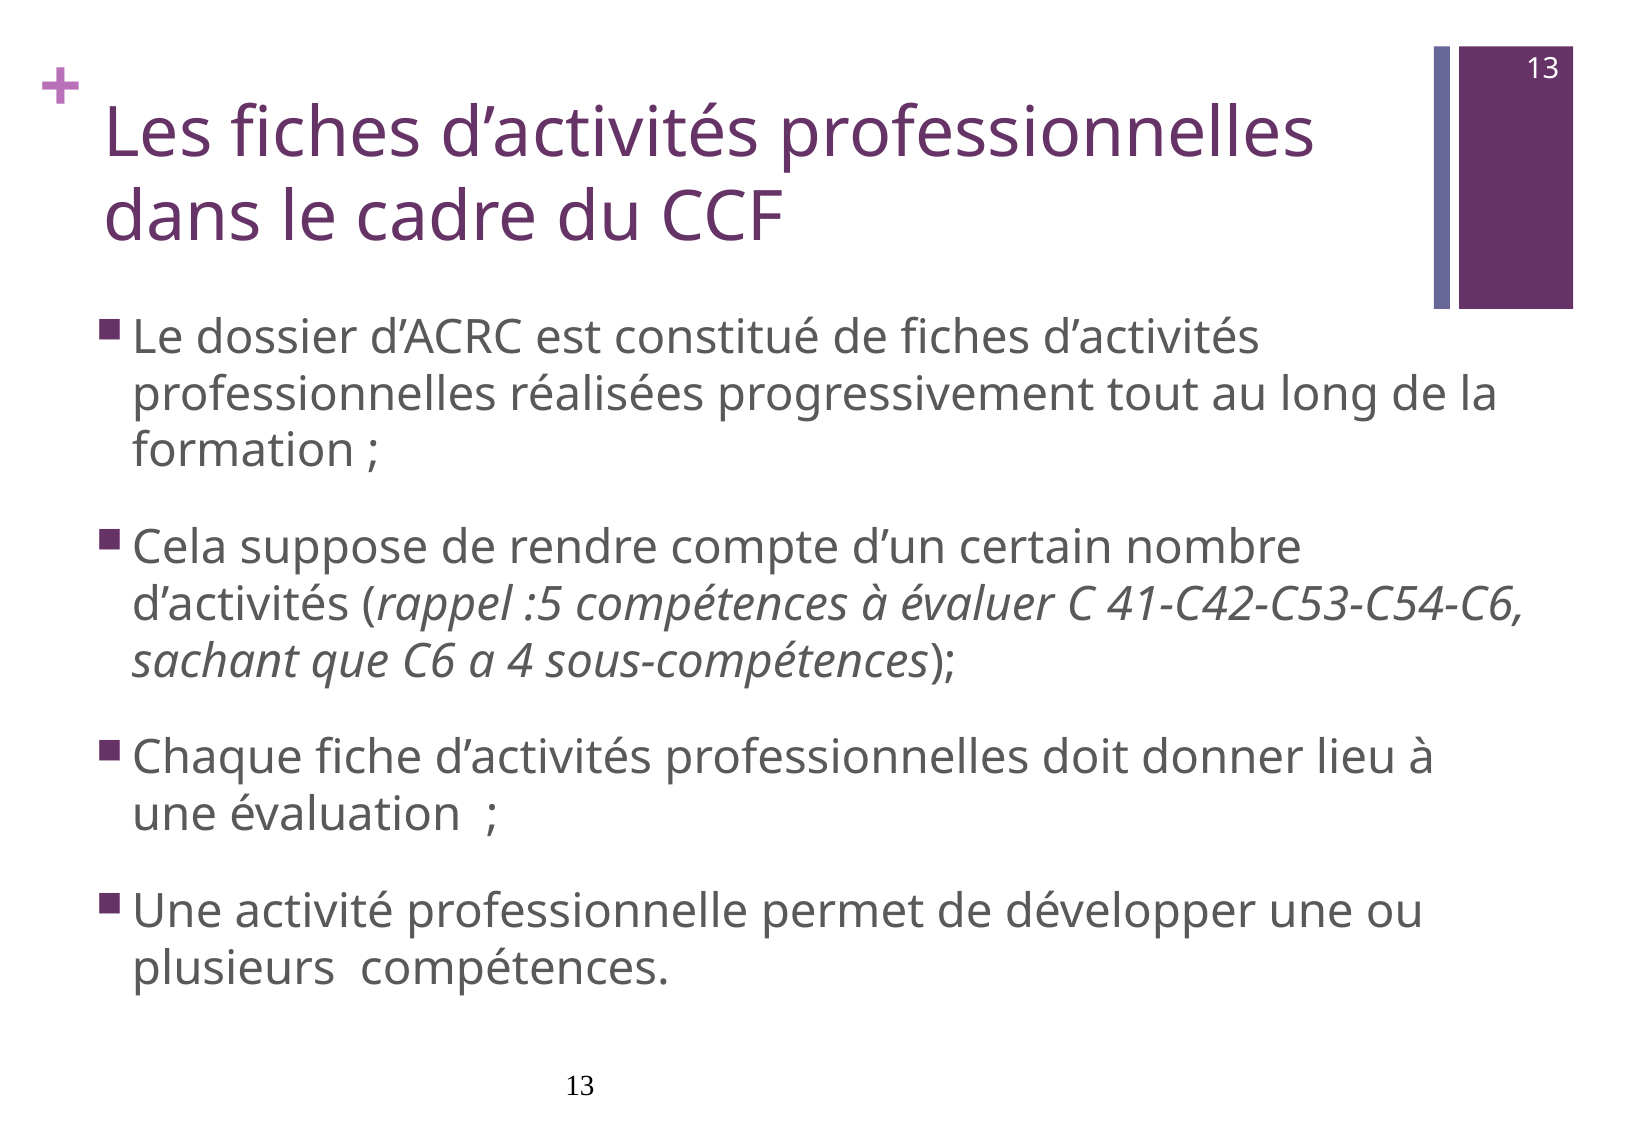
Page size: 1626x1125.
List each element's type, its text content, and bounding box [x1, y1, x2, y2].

list Le dossier d’ACRC est constitué de fiches d’activités professionnelles réalisées progressivement tout au long de la formation ; Cela suppose de rendre compte d’un certain nombre d’activités (rappel :5 compétences à évaluer C 41-C42-C53-C54-C6, sachant que C6 a 4 sous-compétences); Chaque fiche d’activités professionnelles doit donner lieu à une évaluation ; Une activité professionnelle permet de développer une ou plusieurs compétences. [81, 298, 1544, 1005]
slide_number 13 [1476, 39, 1575, 100]
footer 13 [35, 1053, 1124, 1114]
title Les fiches d’activités professionnelles dans le cadre du CCF [88, 79, 1432, 263]
